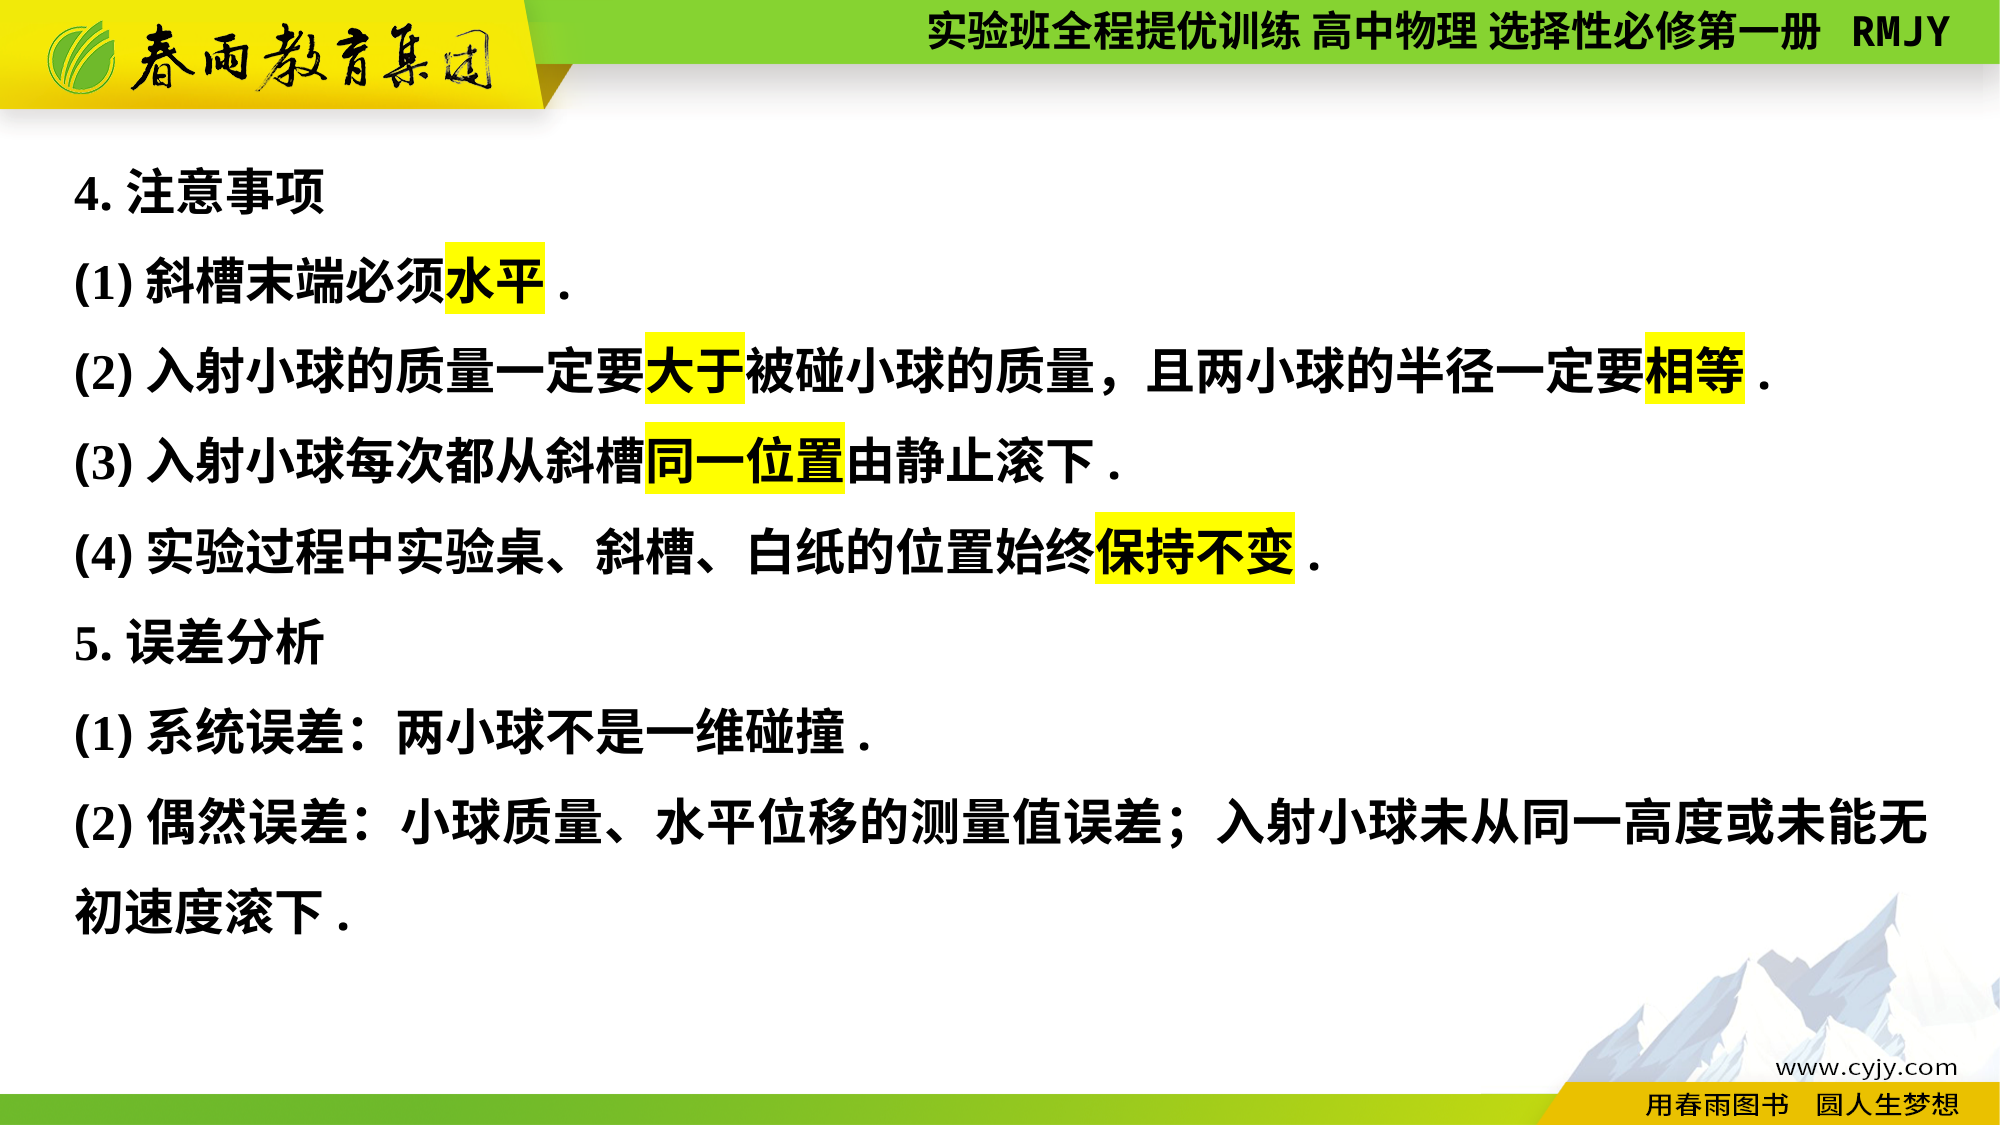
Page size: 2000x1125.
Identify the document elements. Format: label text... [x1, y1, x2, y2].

picture [0, 0, 2000, 1125]
list 4.注意事项 (1)斜槽末端必须水平. (2)入射小球的质量一定要大于被碰小球的质量，且两小球的半径一定要相等. (3)入射小球每次都从斜槽同一位置由静止滚下. (4)实验过程中实验桌、斜槽、白纸的位置始终保持不变. 5.误差分析 (1)系统误差：两小球不是一维碰撞. (2)偶然误差：小球质量、水平位移的测量值误差；入射小球未从同一高度或未能无初速度滚下. [59, 122, 1944, 944]
